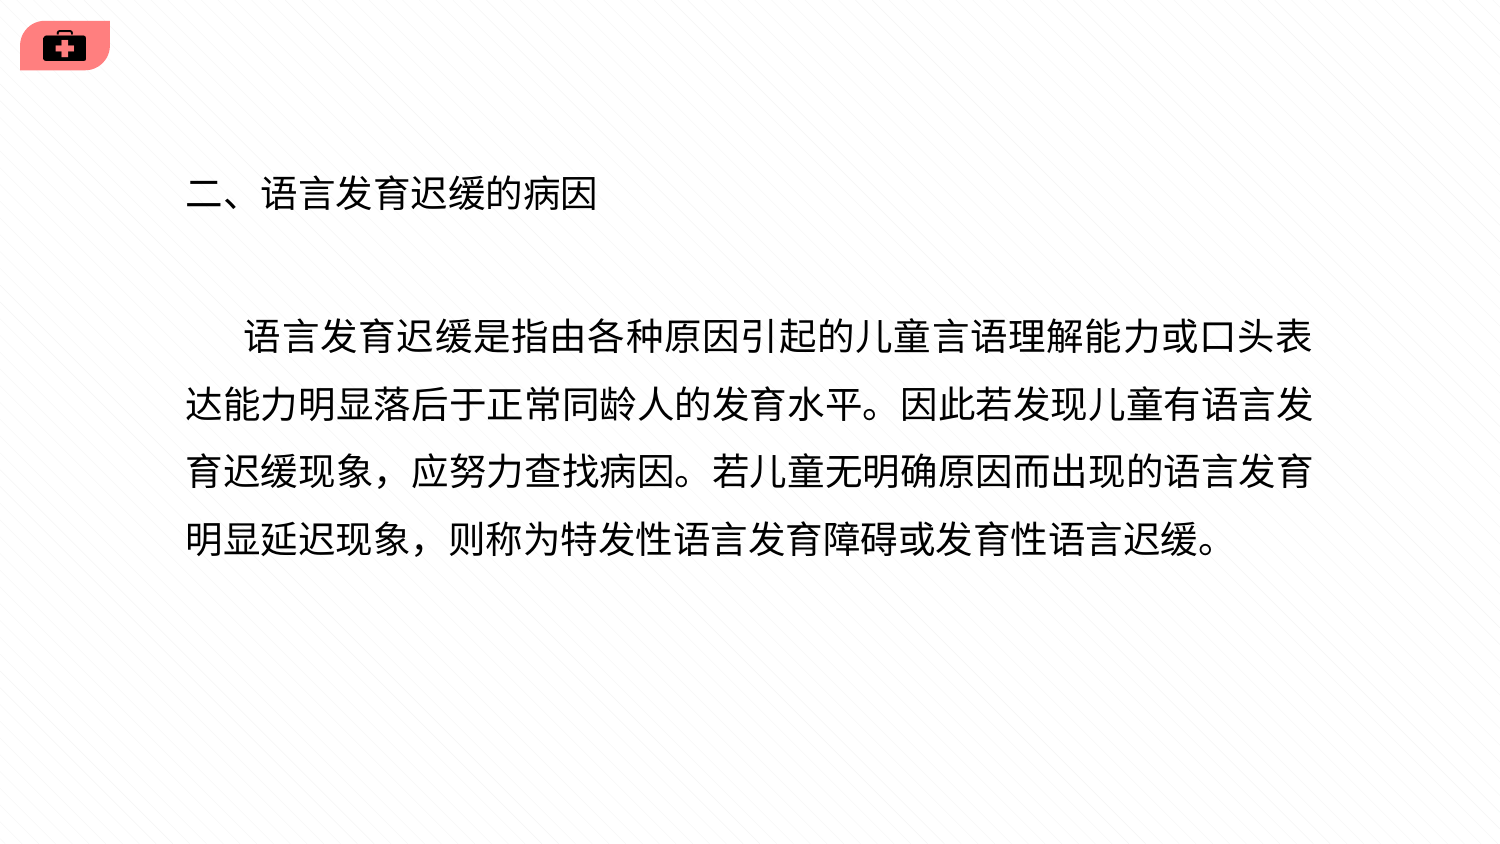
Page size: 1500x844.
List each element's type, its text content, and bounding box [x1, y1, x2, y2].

text_box 语言发育迟缓是指由各种原因引起的儿童言语理解能力或口头表达能力明显落后于正常同龄人的发育水平。因此若发现儿童有语言发育迟缓现象，应努力查找病因。若儿童无明确原因而出现的语言发育明显延迟现象，则称为特发性语言发育障碍或发育性语言迟缓。 [170, 283, 1330, 568]
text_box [20, 12, 1389, 73]
text_box 二、语言发育迟缓的病因 [170, 162, 1330, 223]
